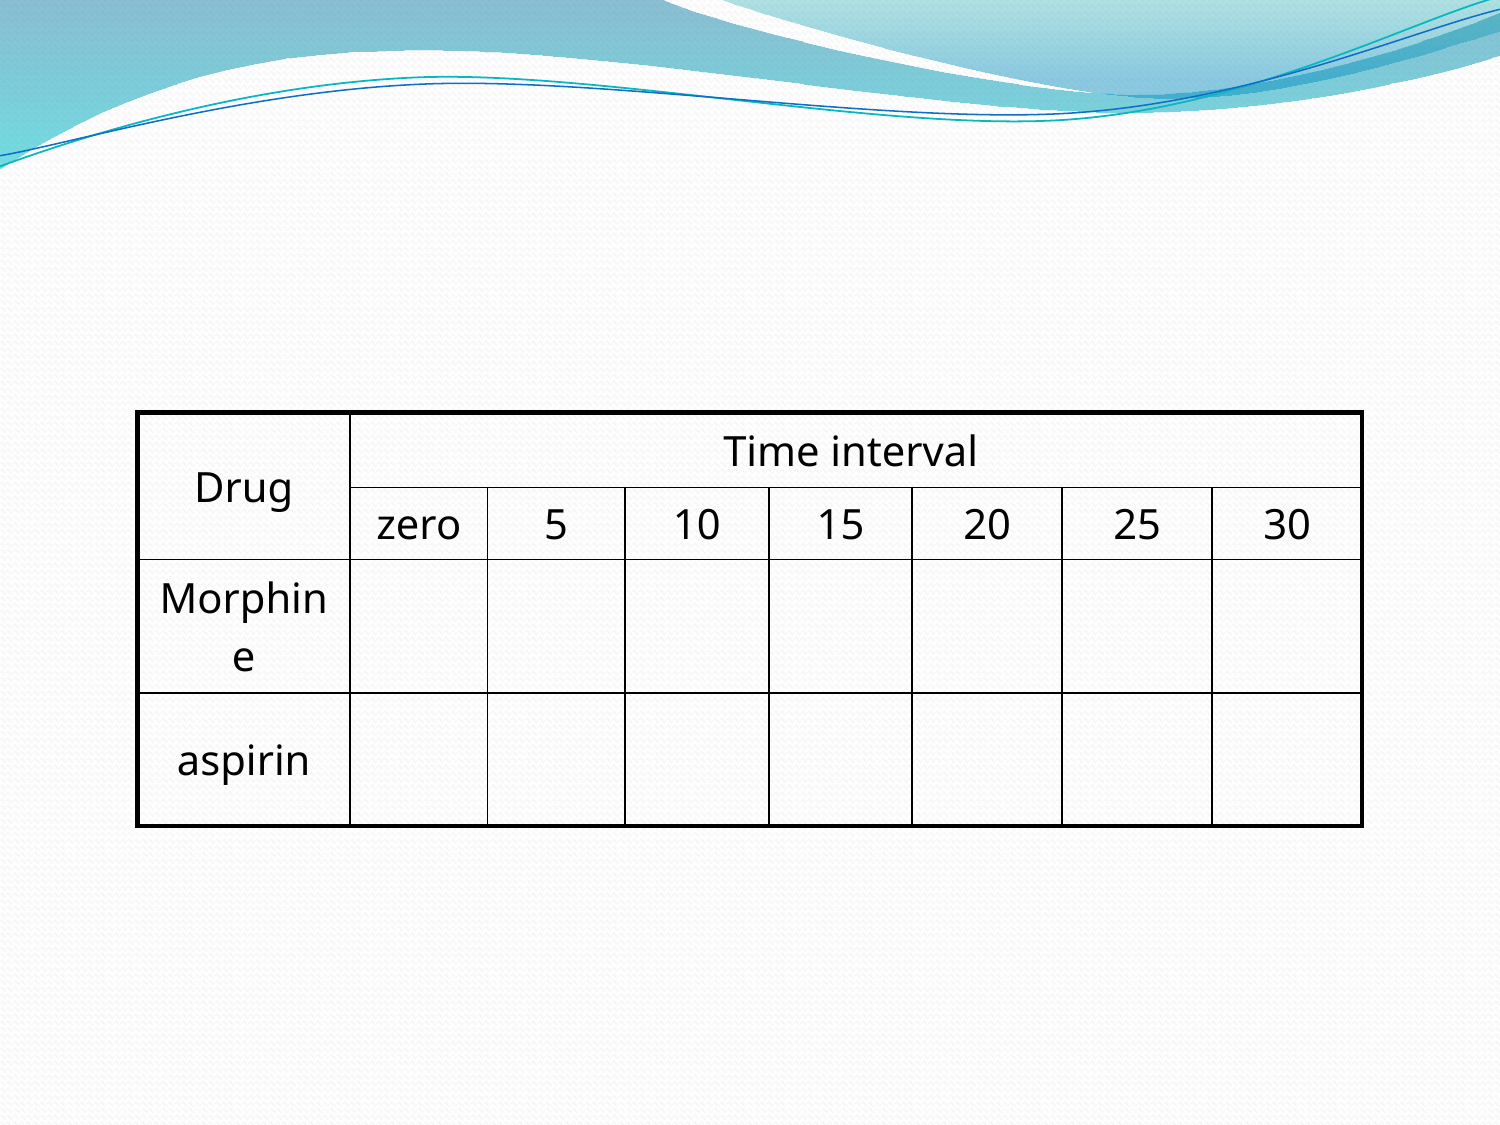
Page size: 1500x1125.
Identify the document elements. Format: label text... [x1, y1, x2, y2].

table_cell [488, 560, 624, 692]
table_cell [626, 560, 768, 692]
table_cell zero [351, 488, 487, 559]
table_cell [1063, 560, 1211, 692]
table_cell [488, 694, 624, 824]
table_cell Morphine [140, 560, 349, 692]
table_cell 25 [1063, 488, 1211, 559]
table_cell 30 [1213, 488, 1360, 559]
table_cell [1213, 560, 1360, 692]
table_header Drug [140, 415, 349, 559]
table_cell [626, 694, 768, 824]
table_cell 10 [626, 488, 768, 559]
table_cell [351, 560, 487, 692]
table_cell [913, 694, 1061, 824]
table_cell aspirin [140, 694, 349, 824]
table_cell [770, 694, 911, 824]
table_header Time interval [351, 415, 1360, 487]
table_cell [351, 694, 487, 824]
table_cell [913, 560, 1061, 692]
table_cell 20 [913, 488, 1061, 559]
table_cell [1063, 694, 1211, 824]
table_cell 15 [770, 488, 911, 559]
table_cell 5 [488, 488, 624, 559]
table_cell [770, 560, 911, 692]
table_cell [1213, 694, 1360, 824]
